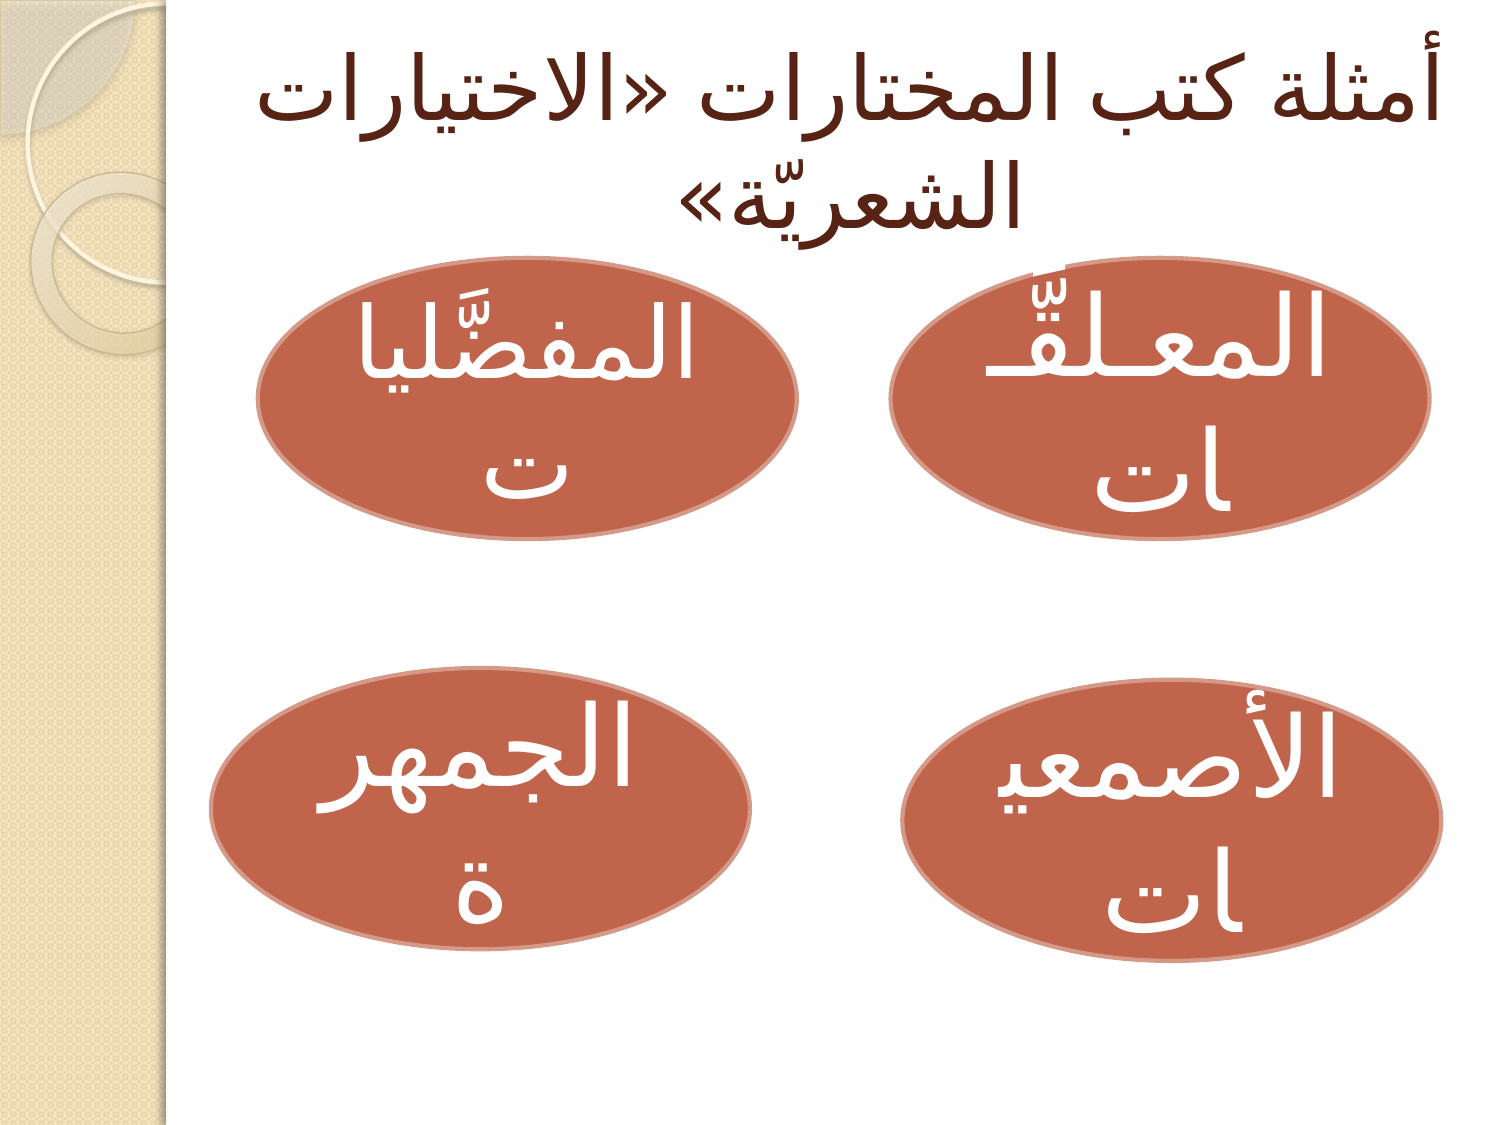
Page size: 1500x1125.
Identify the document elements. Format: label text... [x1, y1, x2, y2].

title أمثلة كتب المختارات «الاختيارات الشعريّة» [235, 45, 1466, 233]
text_box المعـلقَّـات [888, 255, 1432, 542]
text_box المفضَّليات [255, 255, 799, 542]
text_box الجمهرة [208, 665, 753, 952]
text_box الأصمعيات [900, 677, 1444, 964]
